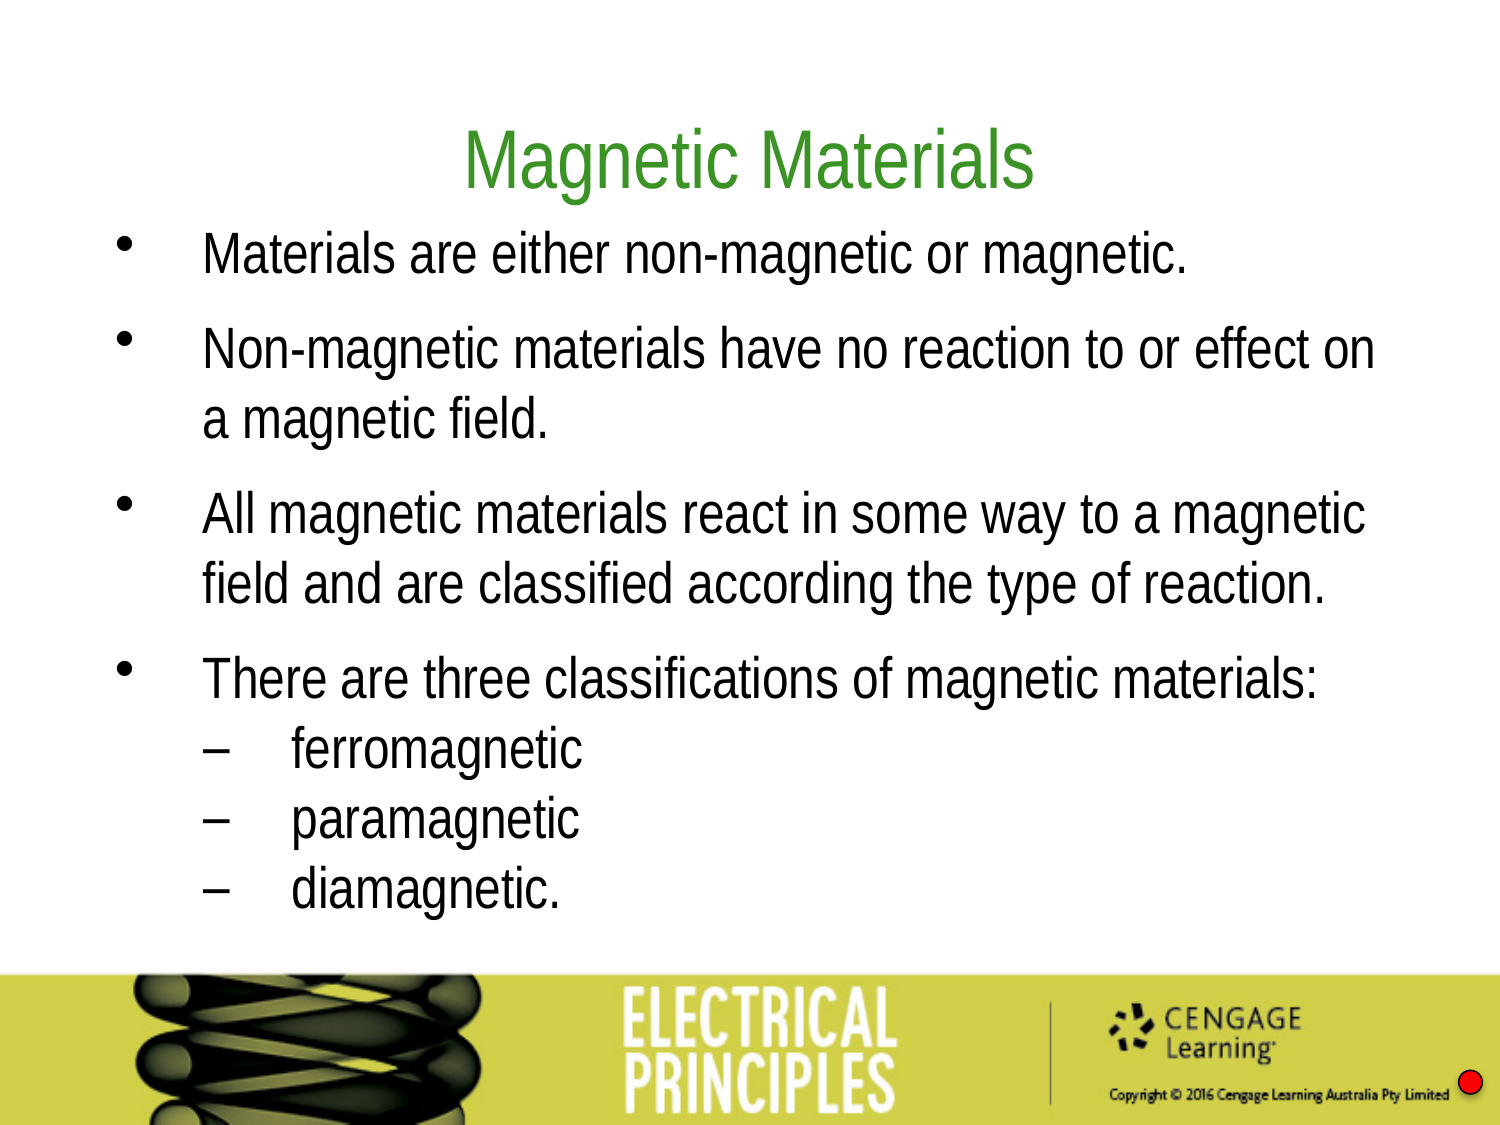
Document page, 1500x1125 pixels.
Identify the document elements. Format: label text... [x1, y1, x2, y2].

text_box [1457, 1069, 1484, 1095]
title Magnetic Materials [0, 0, 1500, 207]
picture [0, 207, 1500, 1125]
text_box Materials are either non-magnetic or magnetic. Non-magnetic materials have no reaction to or effect on a magnetic field. All magnetic materials react in some way to a magnetic field and are classified according the type of reaction. There are three classifications of magnetic materials: ferromagnetic paramagnetic diamagnetic. [100, 208, 1400, 928]
